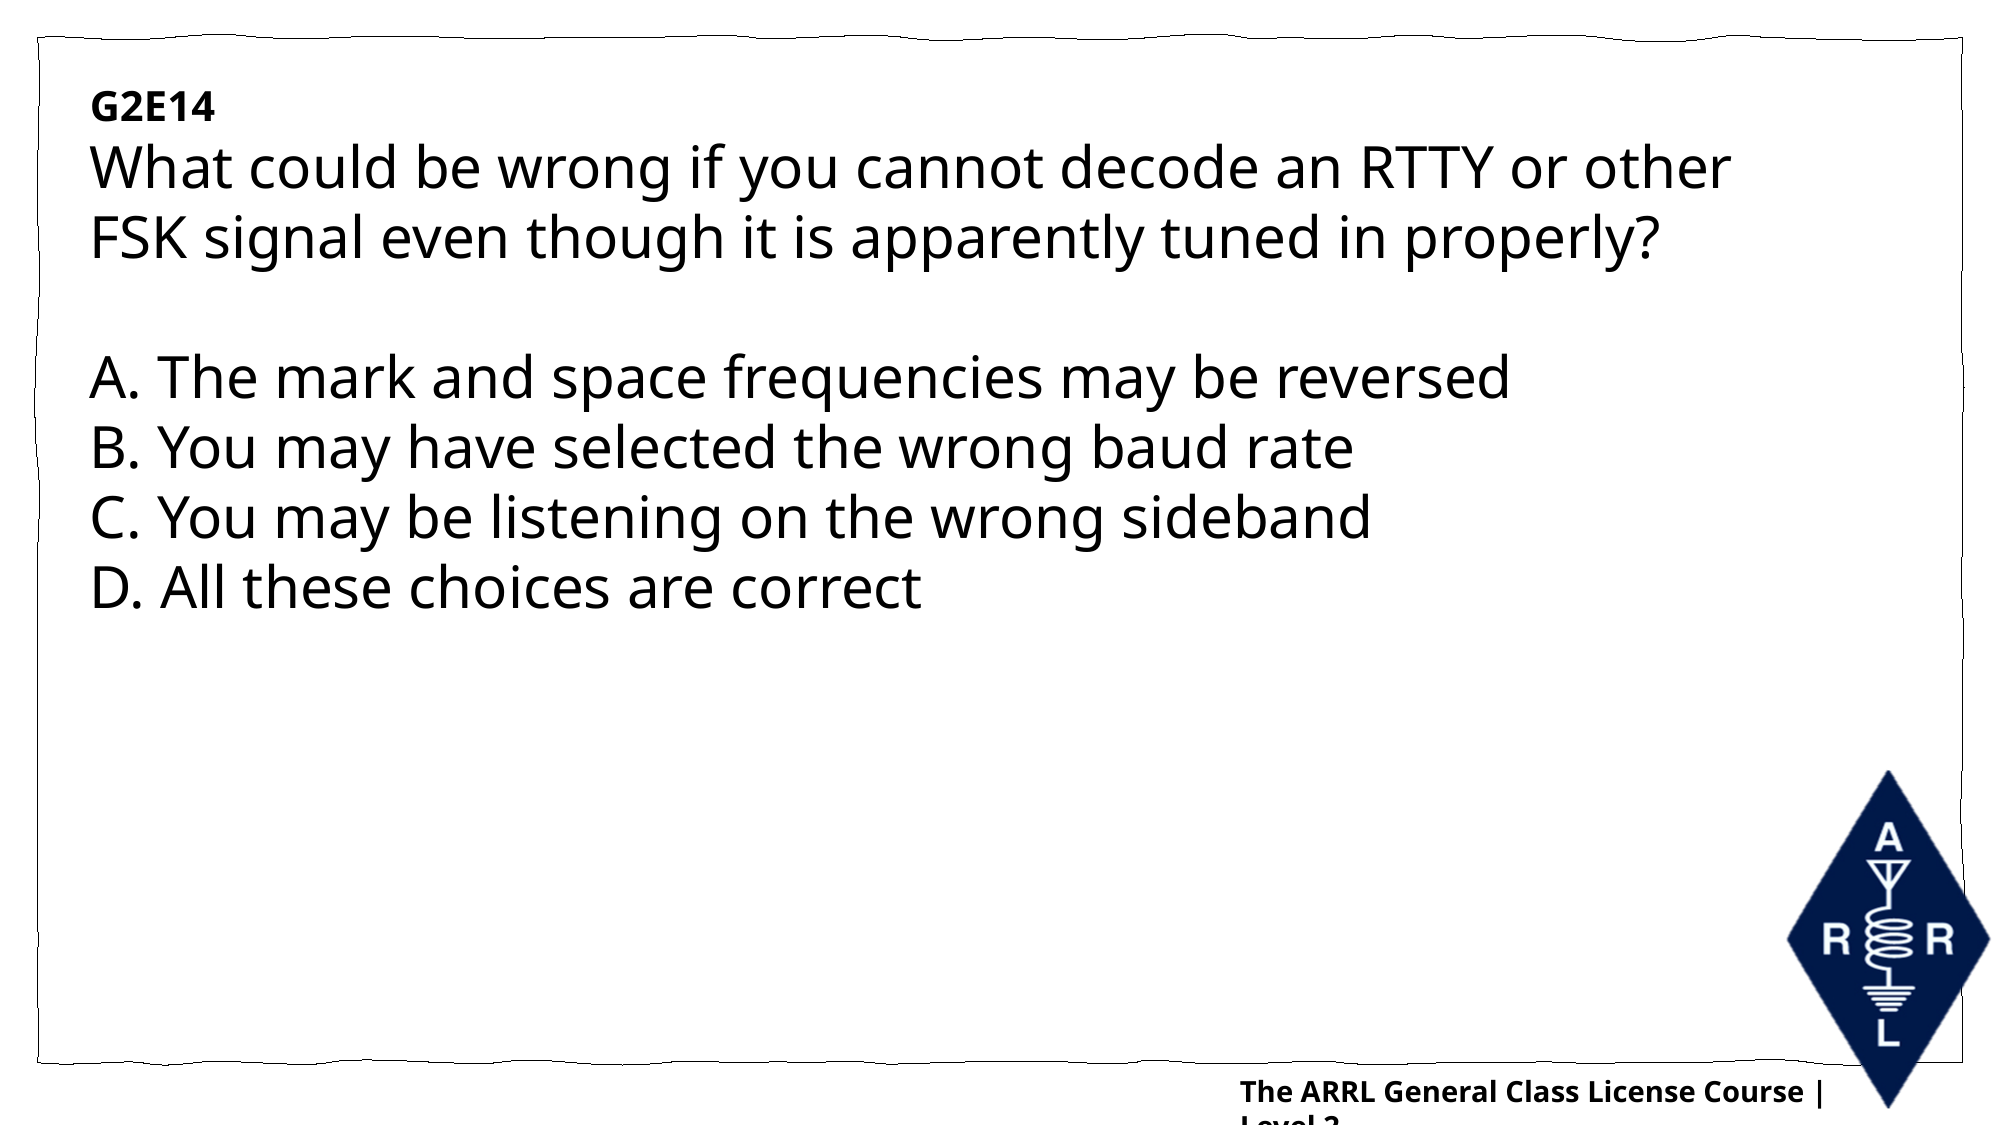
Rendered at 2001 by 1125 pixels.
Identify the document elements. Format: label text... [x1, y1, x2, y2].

picture [1773, 752, 1999, 1125]
text_box G2E14 What could be wrong if you cannot decode an RTTY or other FSK signal even though it is apparently tuned in properly? A. The mark and space frequencies may be reversed B. You may have selected the wrong baud rate C. You may be listening on the wrong sideband D. All these choices are correct [75, 72, 1850, 628]
